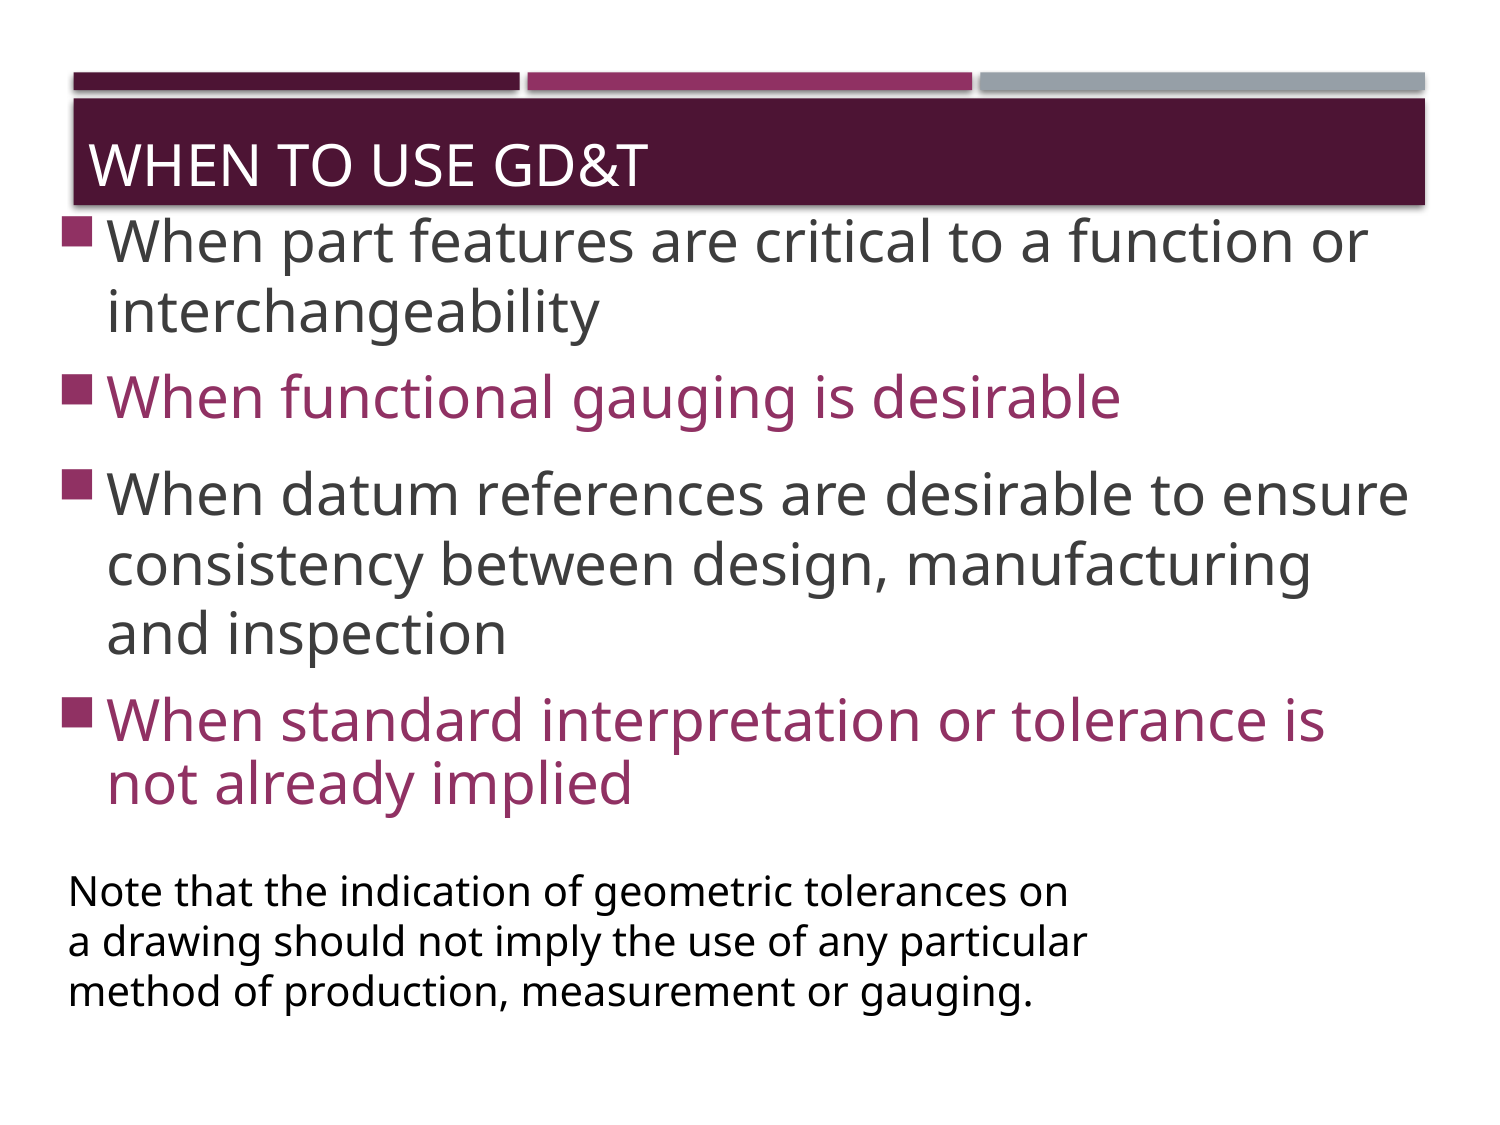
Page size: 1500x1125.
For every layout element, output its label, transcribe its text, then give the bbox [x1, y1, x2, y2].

title When to use GD&T [73, 98, 1425, 196]
list When part features are critical to a function or interchangeability When functional gauging is desirable When datum references are desirable to ensure consistency between design, manufacturing and inspection When standard interpretation or tolerance is not already implied [41, 196, 1447, 1059]
text_box Note that the indication of geometric tolerances on a drawing should not imply the use of any particular method of production, measurement or gauging. [53, 857, 1117, 1023]
